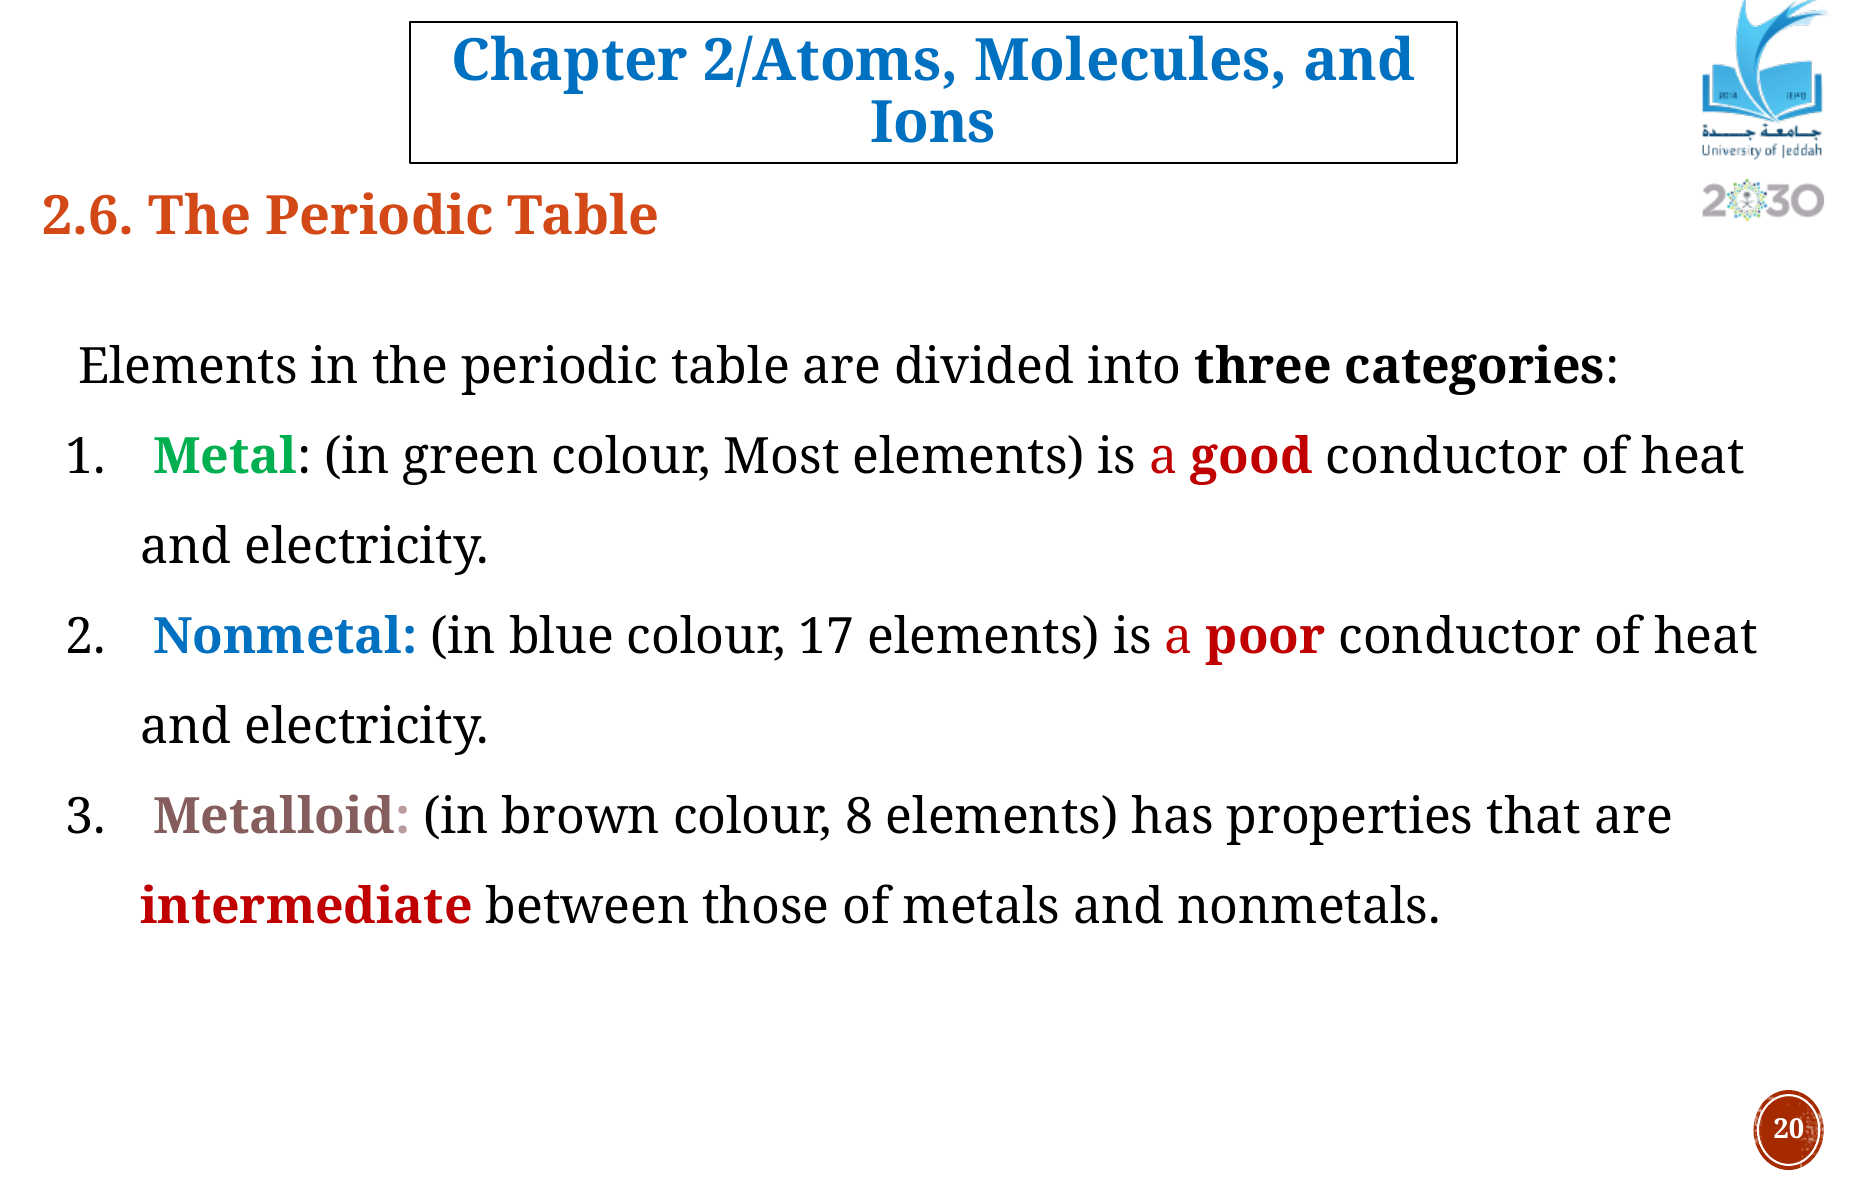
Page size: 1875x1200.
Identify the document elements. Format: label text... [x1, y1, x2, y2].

text_box Chapter 2/Atoms, Molecules, and Ions [409, 21, 1458, 164]
slide_number 20 [1739, 1097, 1838, 1162]
text_box 2.6. The Periodic Table [26, 173, 1150, 254]
text_box Elements in the periodic table are divided into three categories: Metal: (in green colour, Most elements) is a good conductor of heat and electricity. Nonmetal: (in blue colour, 17 elements) is a poor conductor of heat and electricity. Metalloid: (in brown colour, 8 elements) has properties that are intermediate between those of metals and nonmetals. [50, 296, 1838, 941]
picture [1681, 0, 1846, 227]
